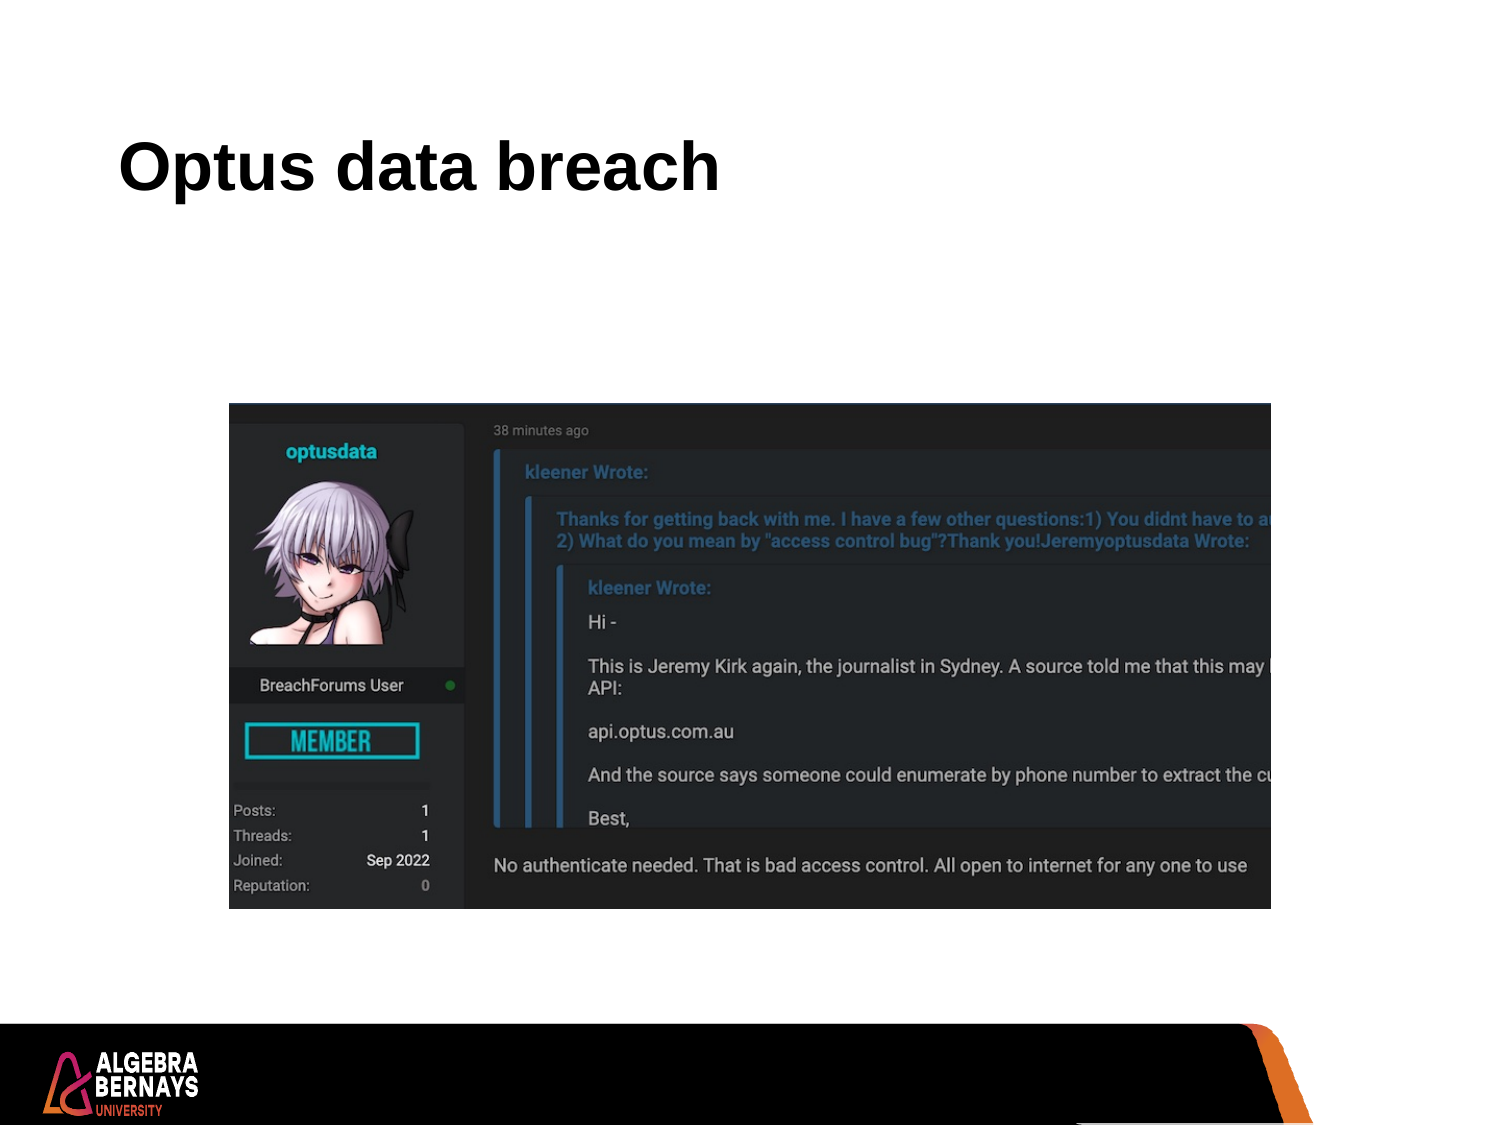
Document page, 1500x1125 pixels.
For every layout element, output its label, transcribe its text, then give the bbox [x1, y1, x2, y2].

title Optus data breach [103, 59, 1397, 278]
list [229, 403, 1271, 909]
picture [0, 1023, 1468, 1125]
